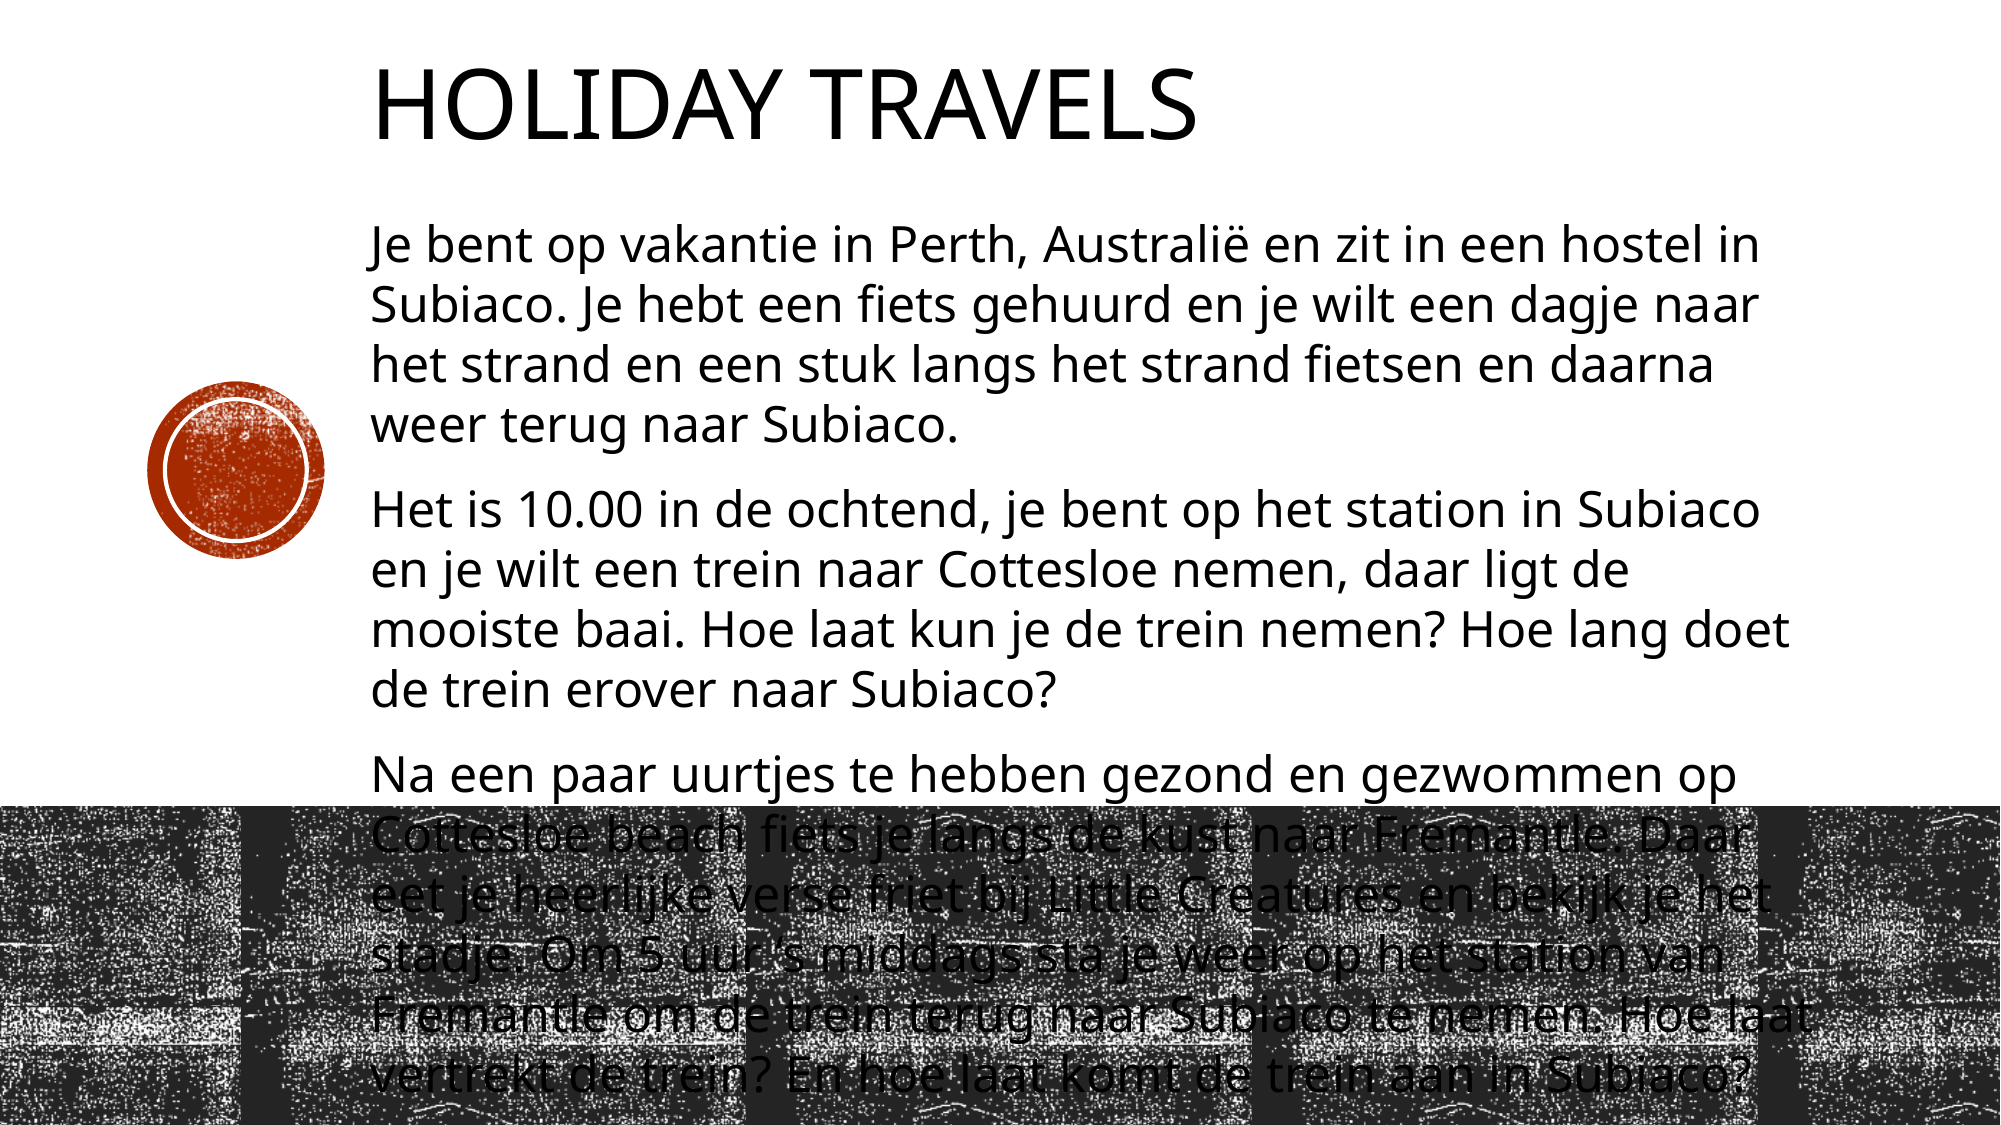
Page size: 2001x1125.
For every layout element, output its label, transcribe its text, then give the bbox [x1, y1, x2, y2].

list Je bent op vakantie in Perth, Australië en zit in een hostel in Subiaco. Je hebt een fiets gehuurd en je wilt een dagje naar het strand en een stuk langs het strand fietsen en daarna weer terug naar Subiaco. Het is 10.00 in de ochtend, je bent op het station in Subiaco en je wilt een trein naar Cottesloe nemen, daar ligt de mooiste baai. Hoe laat kun je de trein nemen? Hoe lang doet de trein erover naar Subiaco? Na een paar uurtjes te hebben gezond en gezwommen op Cottesloe beach fiets je langs de kust naar Fremantle. Daar eet je heerlijke verse friet bij Little Creatures en bekijk je het stadje. Om 5 uur ‘s middags sta je weer op het station van Fremantle om de trein terug naar Subiaco te nemen. Hoe laat vertrekt de trein? En hoe laat komt de trein aan in Subiaco? [355, 204, 1841, 733]
title Holiday travels [355, 56, 1927, 166]
